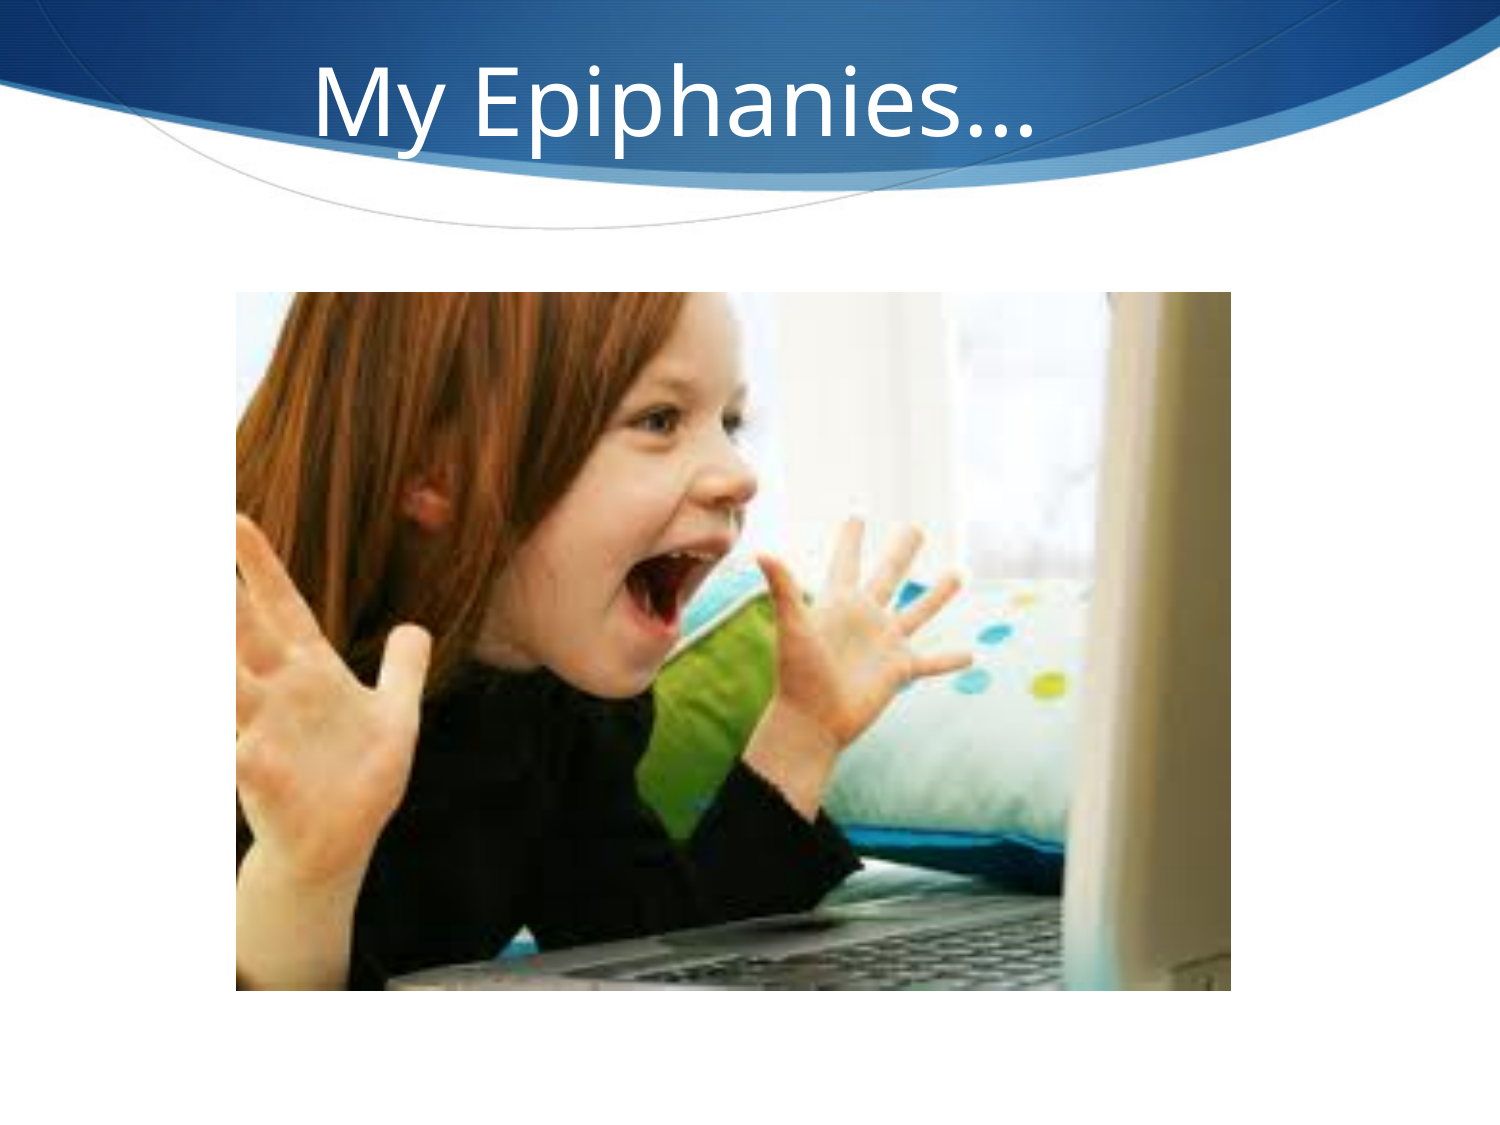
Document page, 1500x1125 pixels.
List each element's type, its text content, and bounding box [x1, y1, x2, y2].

title My Epiphanies… [0, 28, 1350, 169]
picture [0, 0, 1500, 1125]
